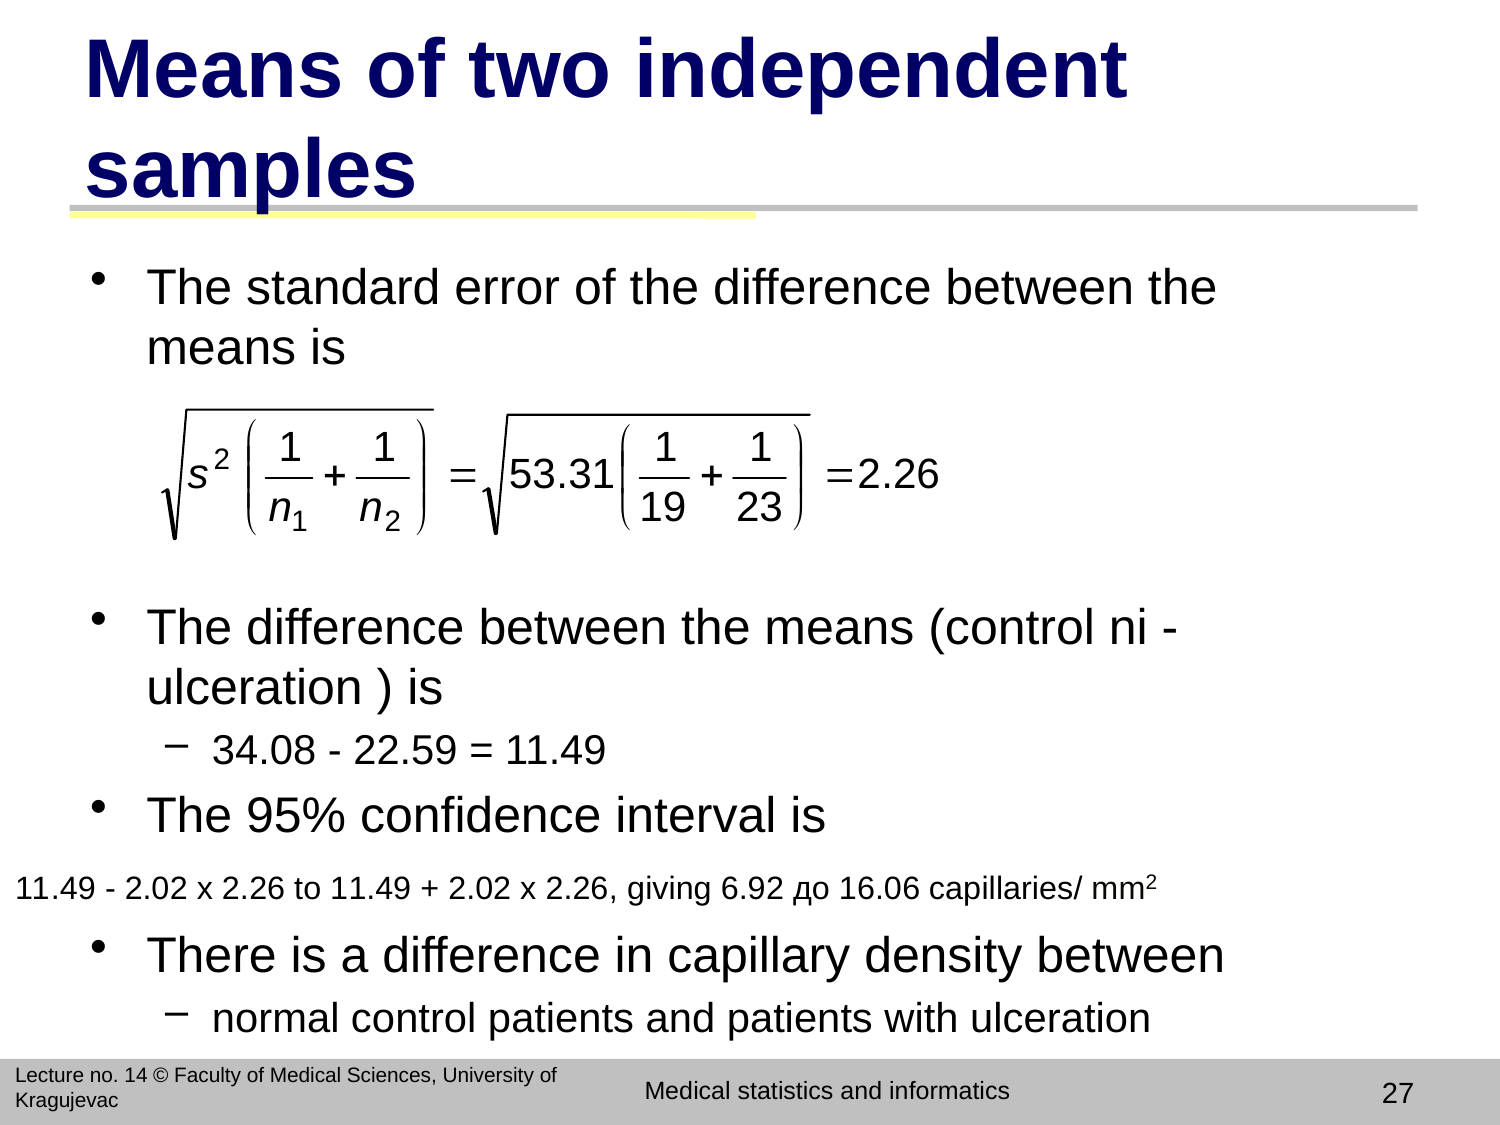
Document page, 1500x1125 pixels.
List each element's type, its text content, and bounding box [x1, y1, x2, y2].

list The standard error of the difference between the means is The difference between the means (control ni - ulceration ) is 34.08 - 22.59 = 11.49 The 95% confidence interval is There is a difference in capillary density between normal control patients and patients with ulceration [74, 246, 1396, 524]
footer Medical statistics and informatics [512, 1066, 1144, 1125]
title Means of two independent samples [69, 19, 1426, 208]
list The standard error of the difference between the means is The difference between the means (control ni - ulceration ) is 34.08 - 22.59 = 11.49 The 95% confidence interval is There is a difference in capillary density between normal control patients and patients with ulceration [74, 526, 1396, 848]
list The standard error of the difference between the means is The difference between the means (control ni - ulceration ) is 34.08 - 22.59 = 11.49 The 95% confidence interval is There is a difference in capillary density between normal control patients and patients with ulceration [74, 916, 1396, 1023]
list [14, 849, 1486, 907]
slide_number 27 [1164, 1066, 1430, 1125]
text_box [152, 399, 949, 552]
slide_number Lecture no. 14 © Faculty of Medical Sciences, University of Kragujevac [0, 1053, 625, 1108]
